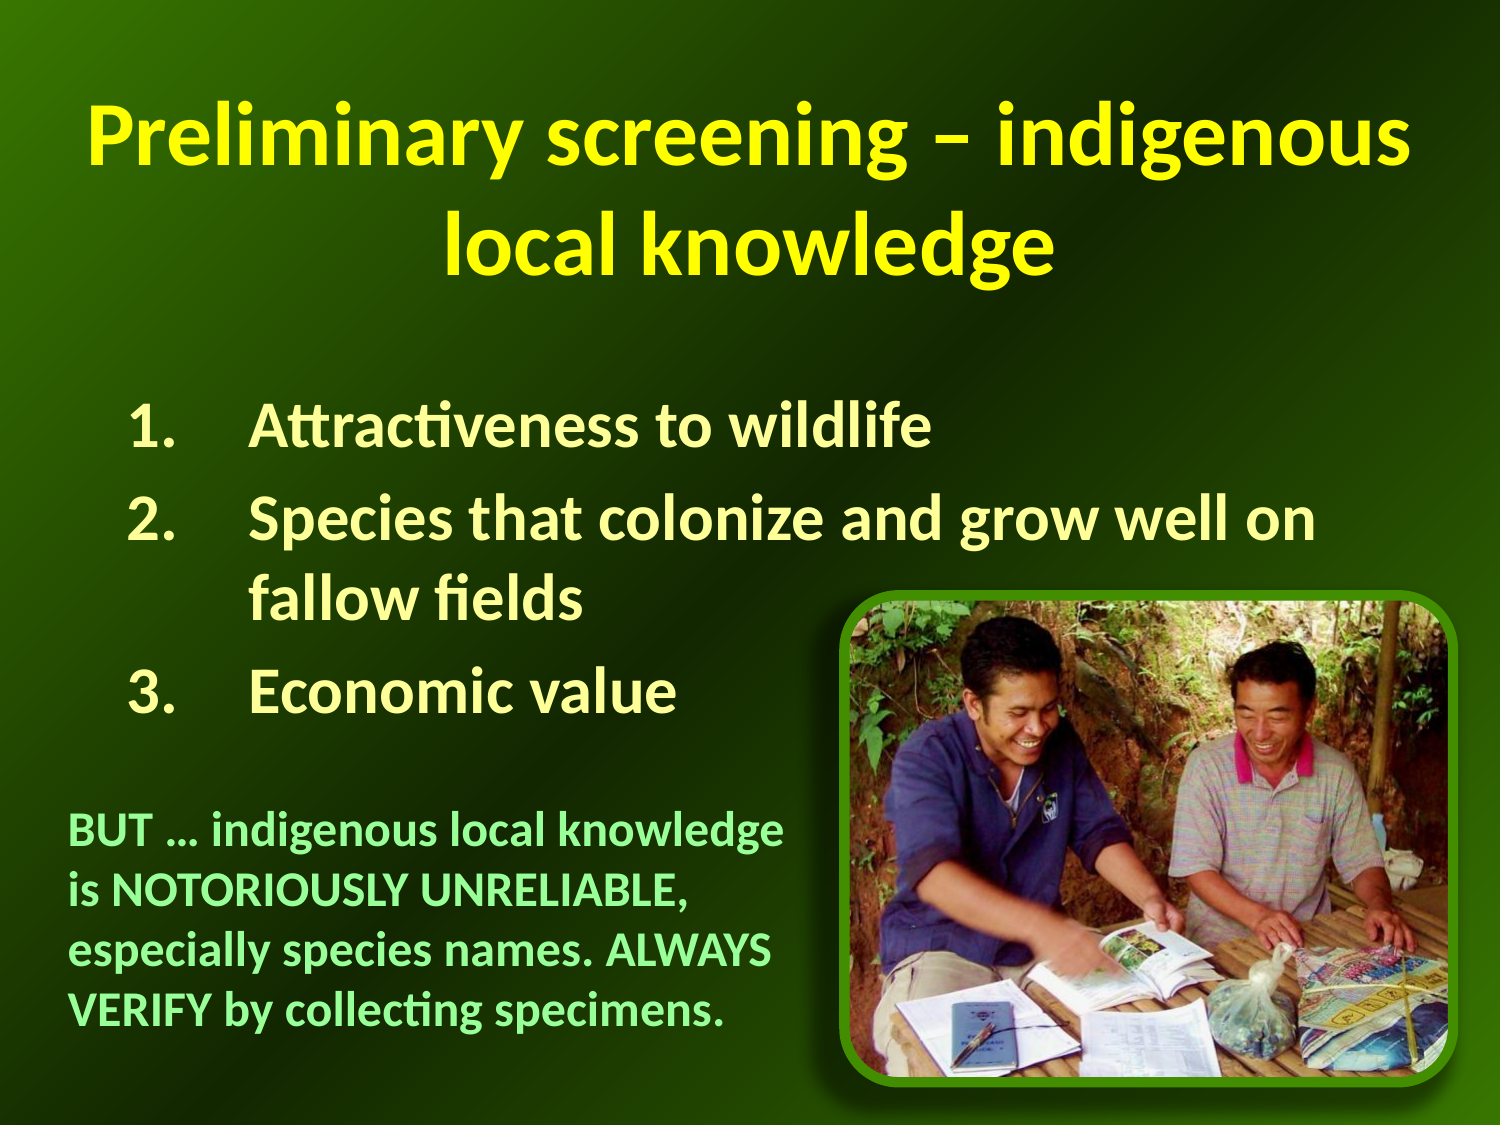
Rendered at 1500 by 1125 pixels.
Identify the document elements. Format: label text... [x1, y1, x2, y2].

picture [844, 595, 1454, 1083]
title Preliminary screening – indigenous local knowledge [29, 66, 1471, 302]
text_box BUT … indigenous local knowledge is NOTORIOUSLY UNRELIABLE, especially species names. ALWAYS VERIFY by collecting specimens. [53, 789, 803, 1044]
text_box Attractiveness to wildlife Species that colonize and grow well on fallow fields Economic value [112, 373, 1424, 787]
